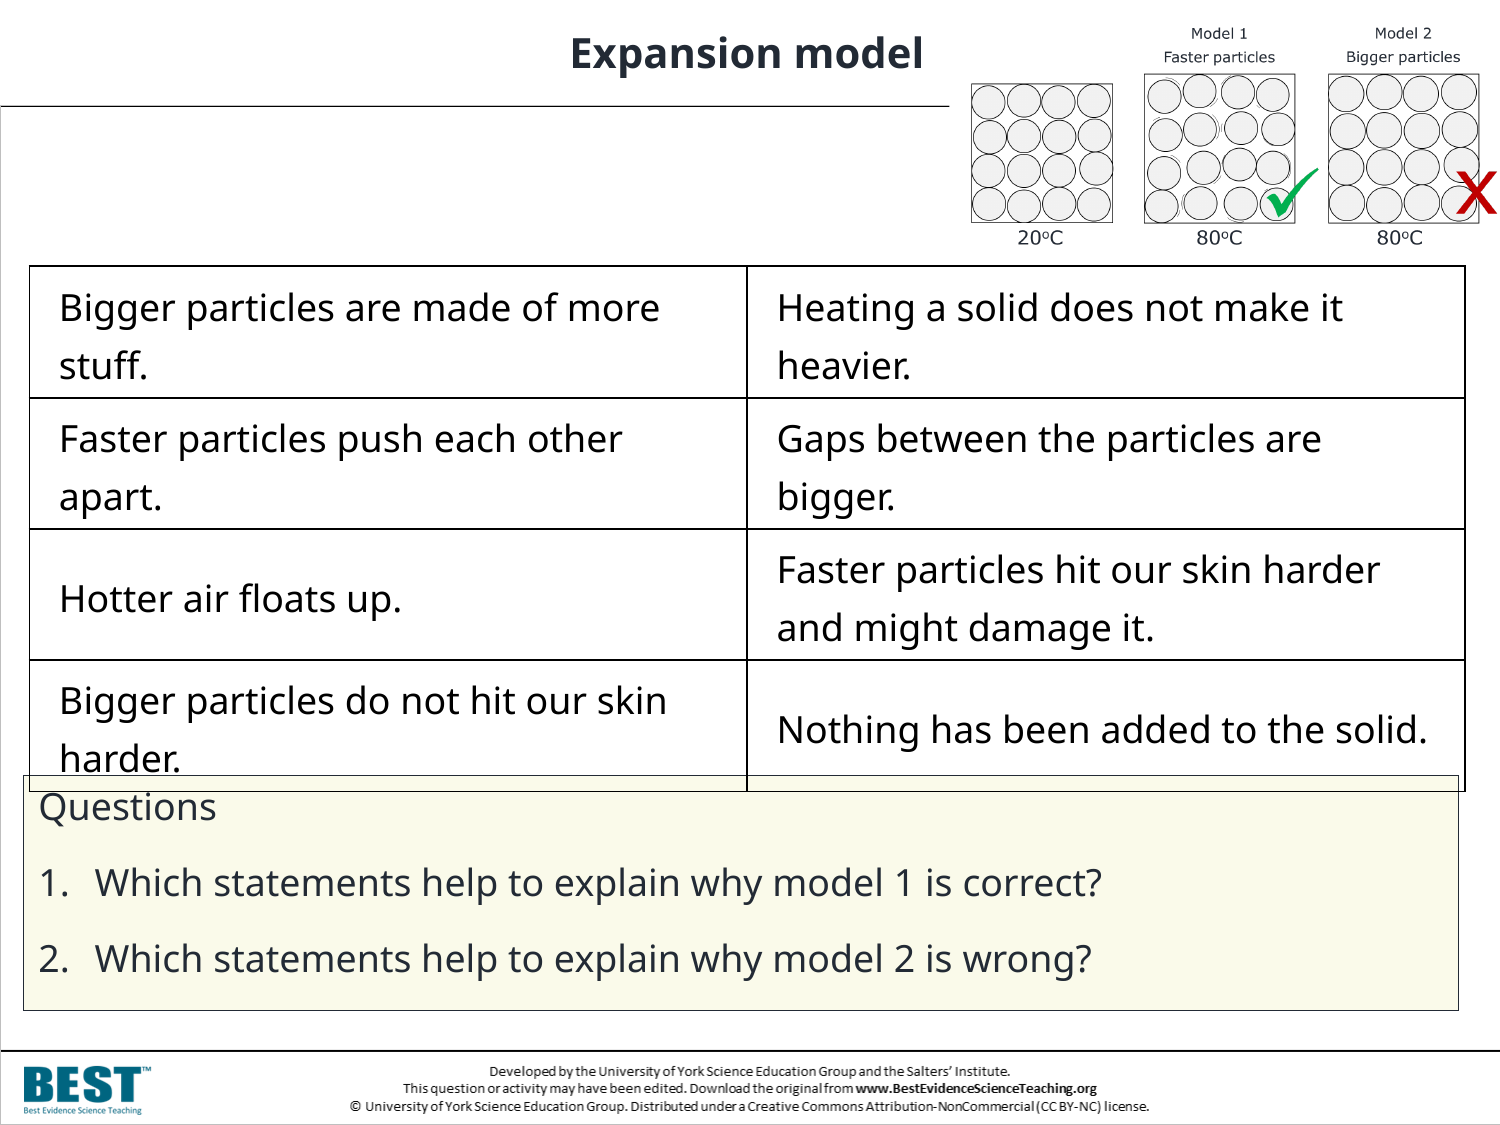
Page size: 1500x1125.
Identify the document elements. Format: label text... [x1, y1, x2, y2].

picture [0, 19, 1500, 1125]
text_box [948, 18, 1500, 105]
text_box Expansion model [23, 4, 1471, 99]
